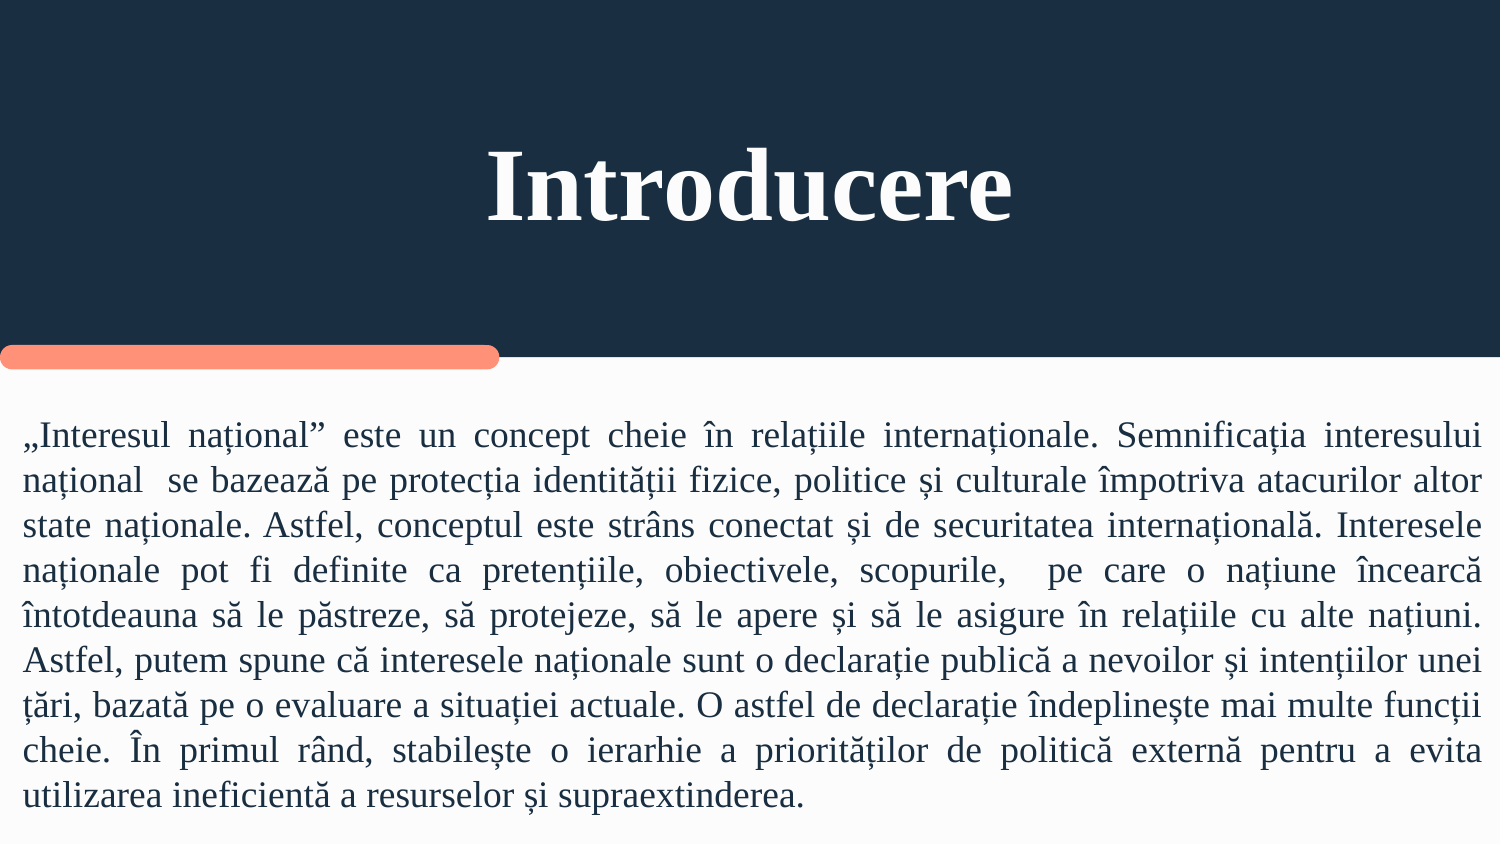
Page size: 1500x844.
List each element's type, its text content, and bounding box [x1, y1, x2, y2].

title Introducere [352, 0, 1148, 358]
text_box [0, 344, 500, 370]
list „Interesul național” este un concept cheie în relațiile internaționale. Semnificația interesului național se bazează pe protecția identității fizice, politice și culturale împotriva atacurilor altor state naționale. Astfel, conceptul este strâns conectat și de securitatea internațională. Interesele naționale pot fi definite ca pretențiile, obiectivele, scopurile, pe care o națiune încearcă întotdeauna să le păstreze, să protejeze, să le apere și să le asigure în relațiile cu alte națiuni. Astfel, putem spune că interesele naționale sunt o declarație publică a nevoilor și intențiilor unei țări, bazată pe o evaluare a situației actuale. O astfel de declarație îndeplinește mai multe funcții cheie. În primul rând, stabilește o ierarhie a priorităților de politică externă pentru a evita utilizarea ineficientă a resurselor și supraextinderea. [7, 369, 1500, 844]
